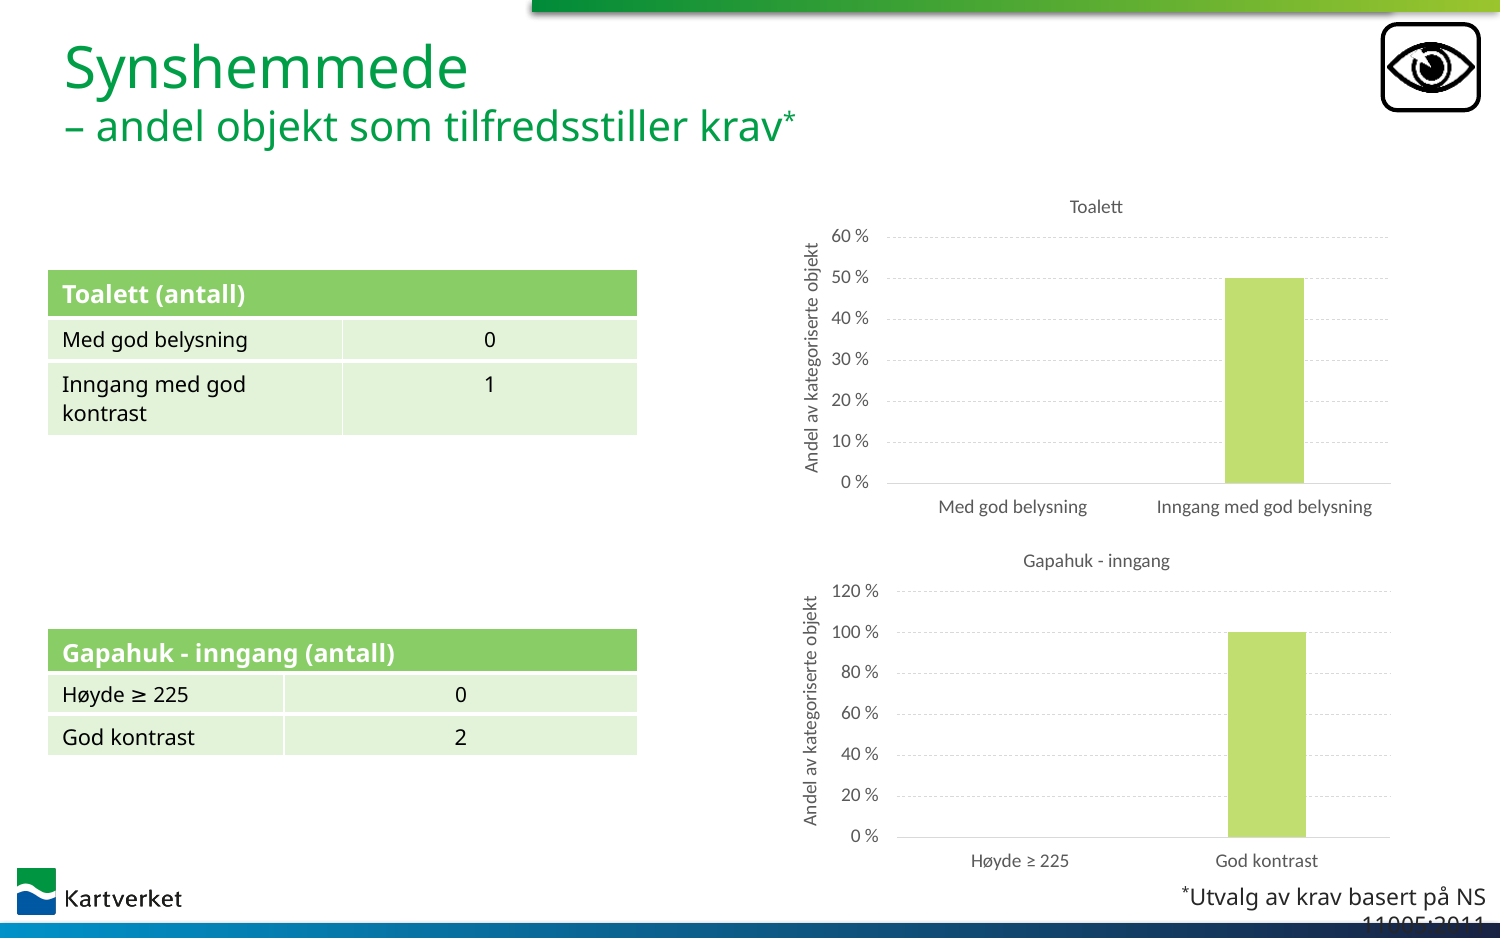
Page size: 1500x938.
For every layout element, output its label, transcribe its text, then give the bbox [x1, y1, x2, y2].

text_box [1382, 24, 1480, 111]
picture [791, 541, 1402, 880]
table_cell 1 [343, 363, 637, 435]
table_cell Inngang med god kontrast [48, 363, 342, 435]
table_header Gapahuk - inngang (antall) [48, 629, 637, 671]
table_cell 0 [343, 320, 637, 359]
table_header Toalett (antall) [48, 270, 637, 316]
table_cell 2 [285, 716, 637, 755]
table_cell God kontrast [48, 716, 283, 755]
text_box Synshemmede – andel objekt som tilfredsstiller krav* [49, 24, 1431, 158]
table_cell 0 [285, 675, 637, 712]
picture [791, 187, 1402, 526]
table_cell Med god belysning [48, 320, 342, 359]
text_box *Utvalg av krav basert på NS 11005:2011 [1068, 873, 1500, 938]
table_cell Høyde ≥ 225 [48, 675, 283, 712]
